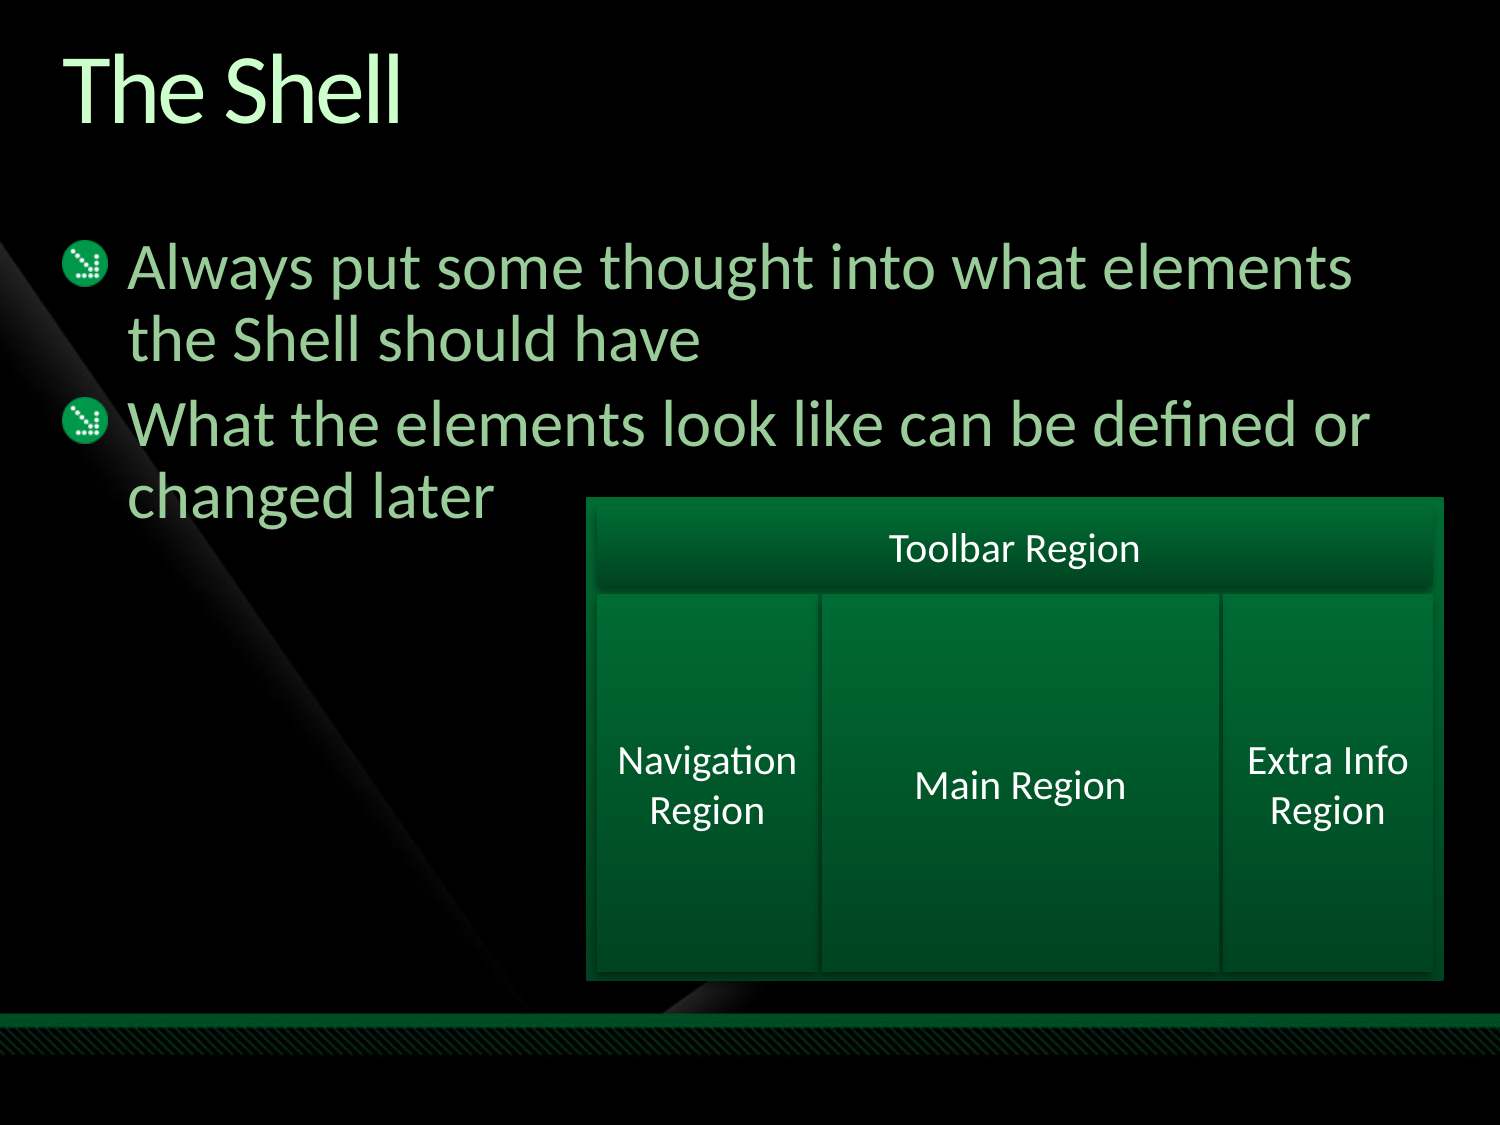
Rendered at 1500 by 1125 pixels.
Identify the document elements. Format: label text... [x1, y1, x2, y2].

list Always put some thought into what elements the Shell should have What the elements look like can be defined or changed later [62, 231, 1438, 980]
title The Shell [62, 37, 1438, 147]
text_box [586, 497, 1444, 981]
picture [0, 0, 1500, 1125]
